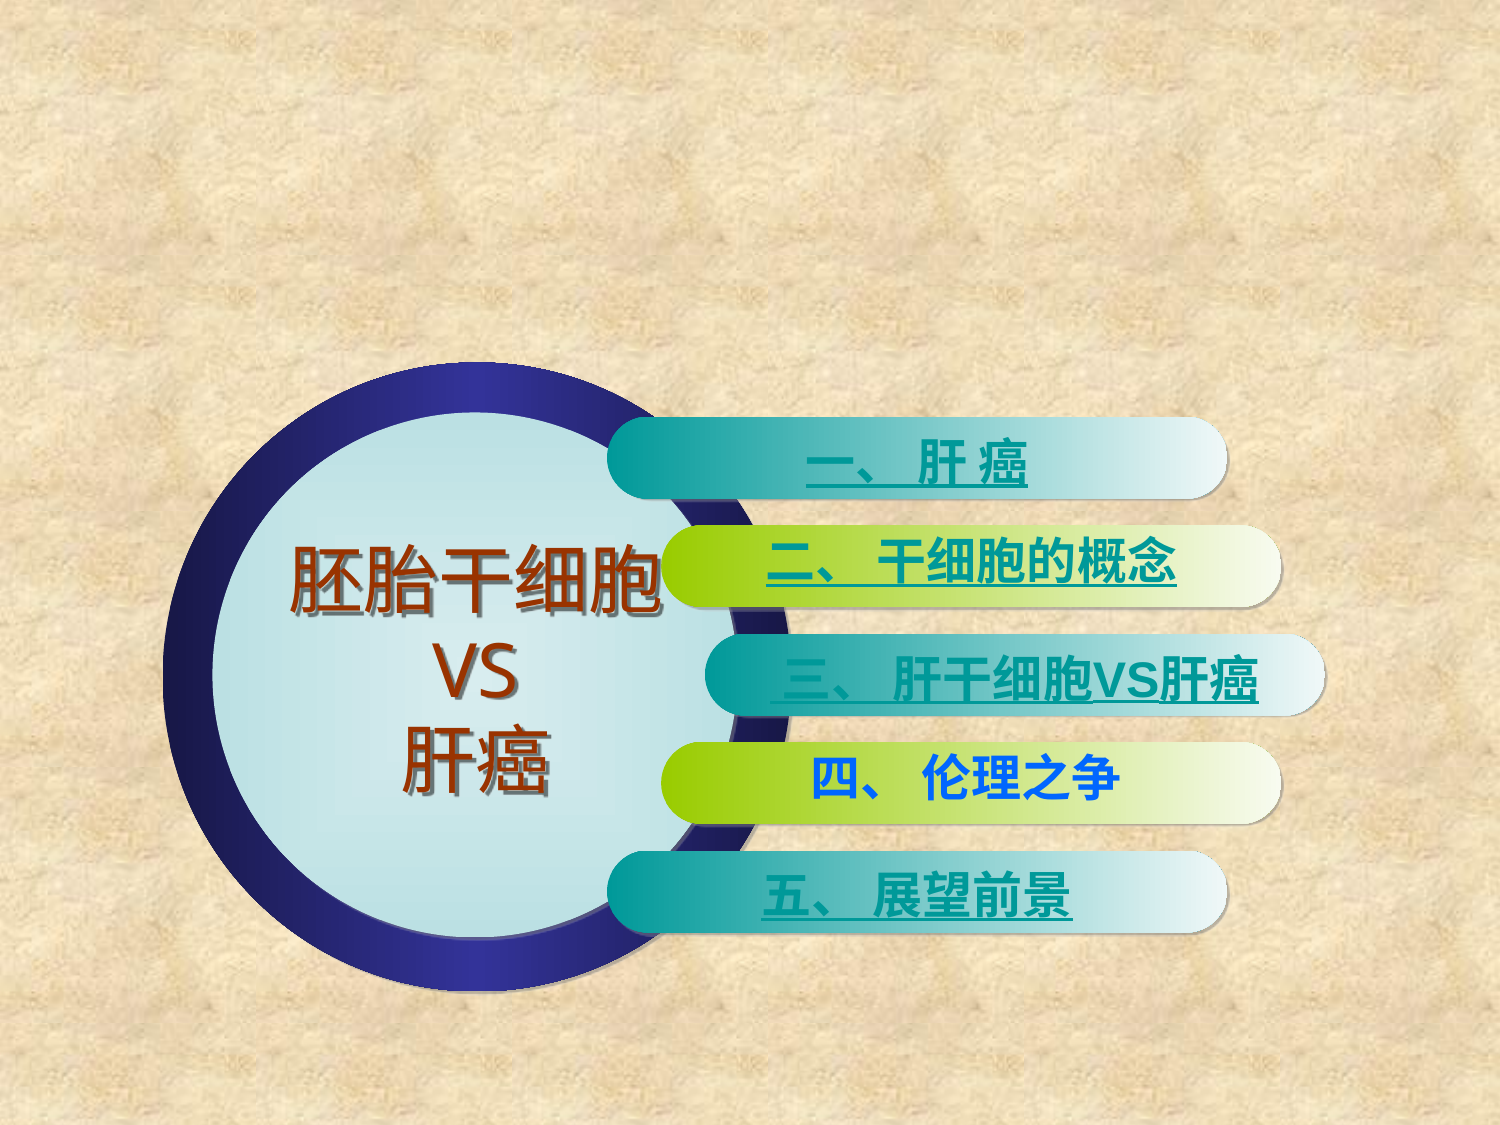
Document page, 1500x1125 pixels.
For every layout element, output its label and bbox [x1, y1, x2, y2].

text_box [162, 362, 1326, 992]
picture [0, 0, 1500, 1125]
